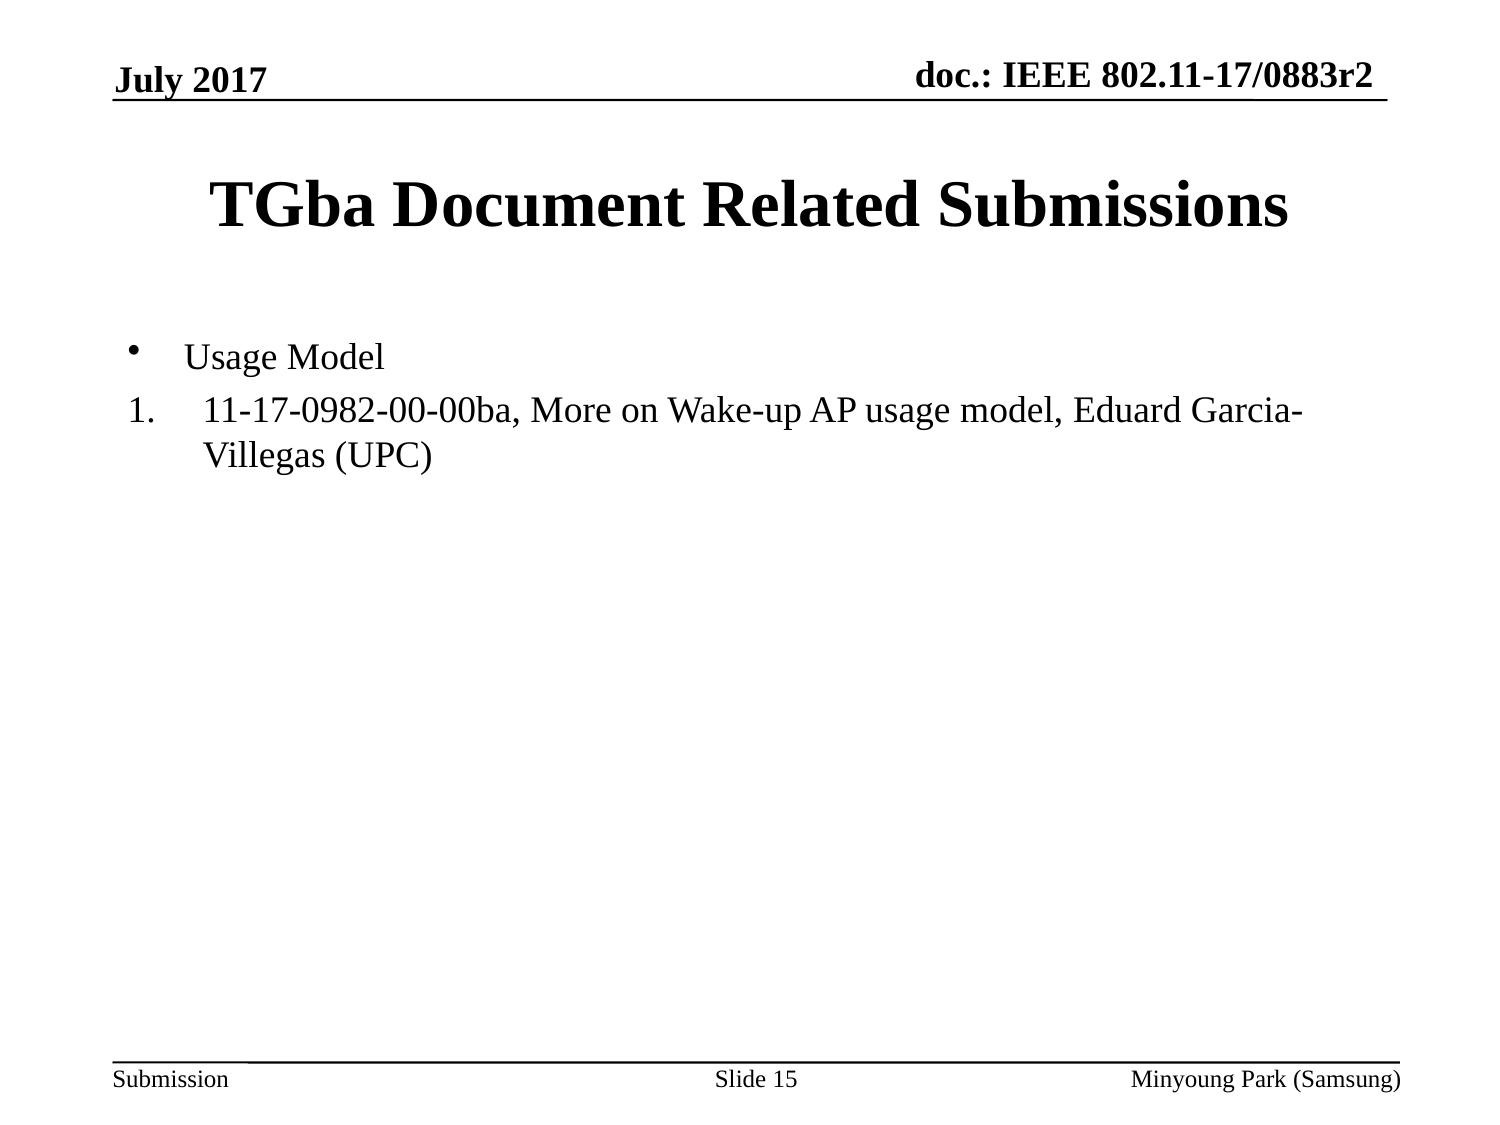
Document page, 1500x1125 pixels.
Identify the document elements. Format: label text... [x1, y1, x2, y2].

slide_number Slide 15 [712, 1061, 800, 1093]
title TGba Document Related Submissions [112, 112, 1388, 288]
list Usage Model 11-17-0982-00-00ba, More on Wake-up AP usage model, Eduard Garcia-Villegas (UPC) [112, 324, 1388, 1000]
footer Minyoung Park (Samsung) [949, 1061, 1402, 1093]
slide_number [114, 54, 374, 101]
